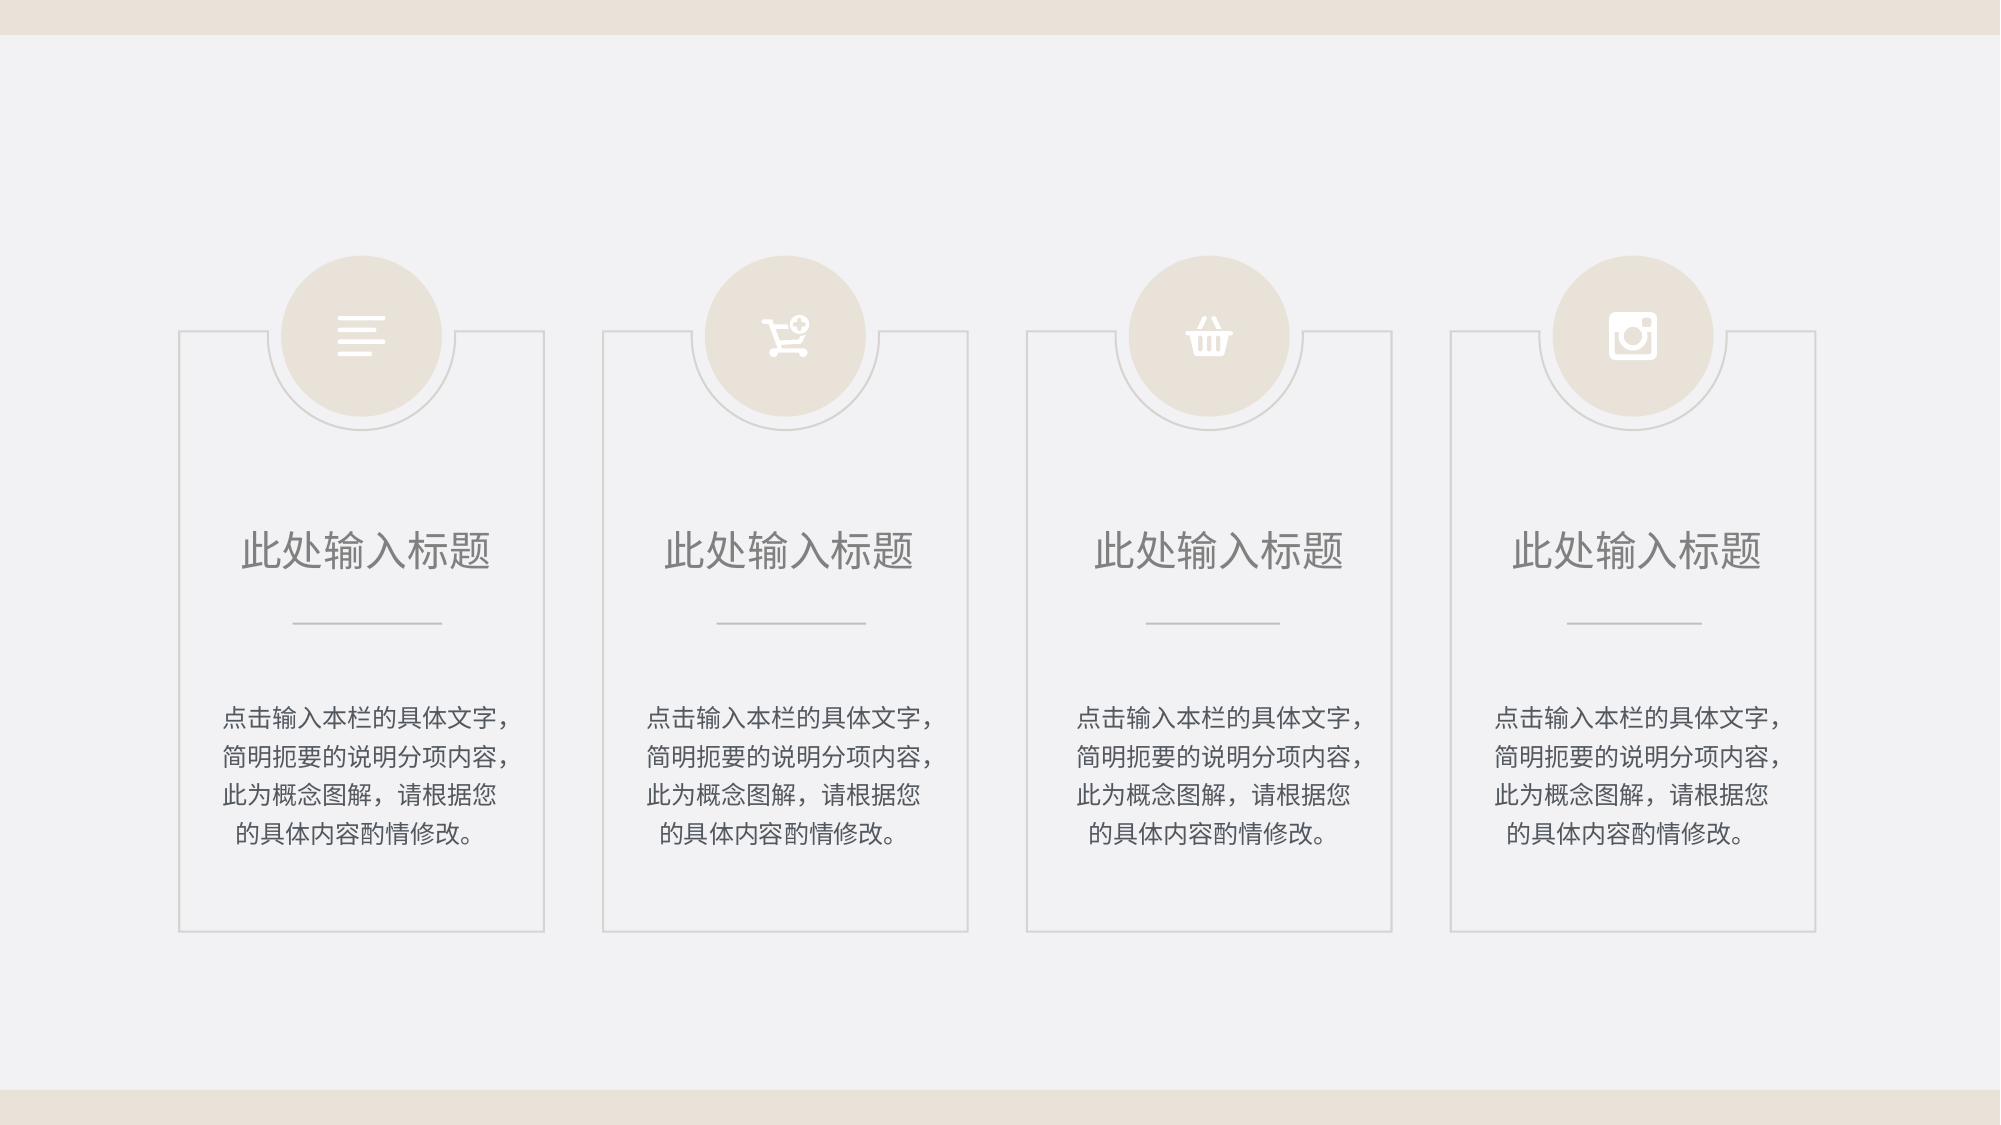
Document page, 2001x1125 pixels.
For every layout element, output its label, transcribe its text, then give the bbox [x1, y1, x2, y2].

text_box [761, 314, 810, 358]
text_box [1196, 316, 1207, 329]
text_box [179, 331, 544, 932]
text_box [337, 339, 386, 344]
text_box [337, 327, 377, 333]
text_box [337, 351, 373, 357]
text_box [704, 255, 866, 417]
text_box [337, 316, 386, 321]
text_box [1609, 312, 1657, 361]
text_box [603, 331, 968, 932]
text_box 此处输入标题 [235, 510, 496, 580]
text_box [1211, 316, 1222, 329]
text_box [0, 1089, 2000, 1125]
text_box [1128, 255, 1290, 417]
text_box 此处输入标题 [659, 510, 919, 580]
text_box 此处输入标题 [1507, 510, 1767, 580]
text_box 此处输入标题 [1089, 510, 1349, 580]
text_box [1552, 255, 1714, 417]
text_box [1026, 331, 1392, 932]
text_box 点击输入本栏的具体文字，简明扼要的说明分项内容，此为概念图解，请根据您的具体内容酌情修改。 [218, 688, 503, 853]
text_box 点击输入本栏的具体文字，简明扼要的说明分项内容，此为概念图解，请根据您的具体内容酌情修改。 [1490, 688, 1774, 853]
text_box [1185, 331, 1234, 357]
text_box [1450, 331, 1816, 932]
text_box 点击输入本栏的具体文字，简明扼要的说明分项内容，此为概念图解，请根据您的具体内容酌情修改。 [642, 688, 926, 853]
text_box 点击输入本栏的具体文字，简明扼要的说明分项内容，此为概念图解，请根据您的具体内容酌情修改。 [1071, 688, 1356, 853]
text_box [281, 255, 443, 417]
text_box [0, 0, 2000, 36]
